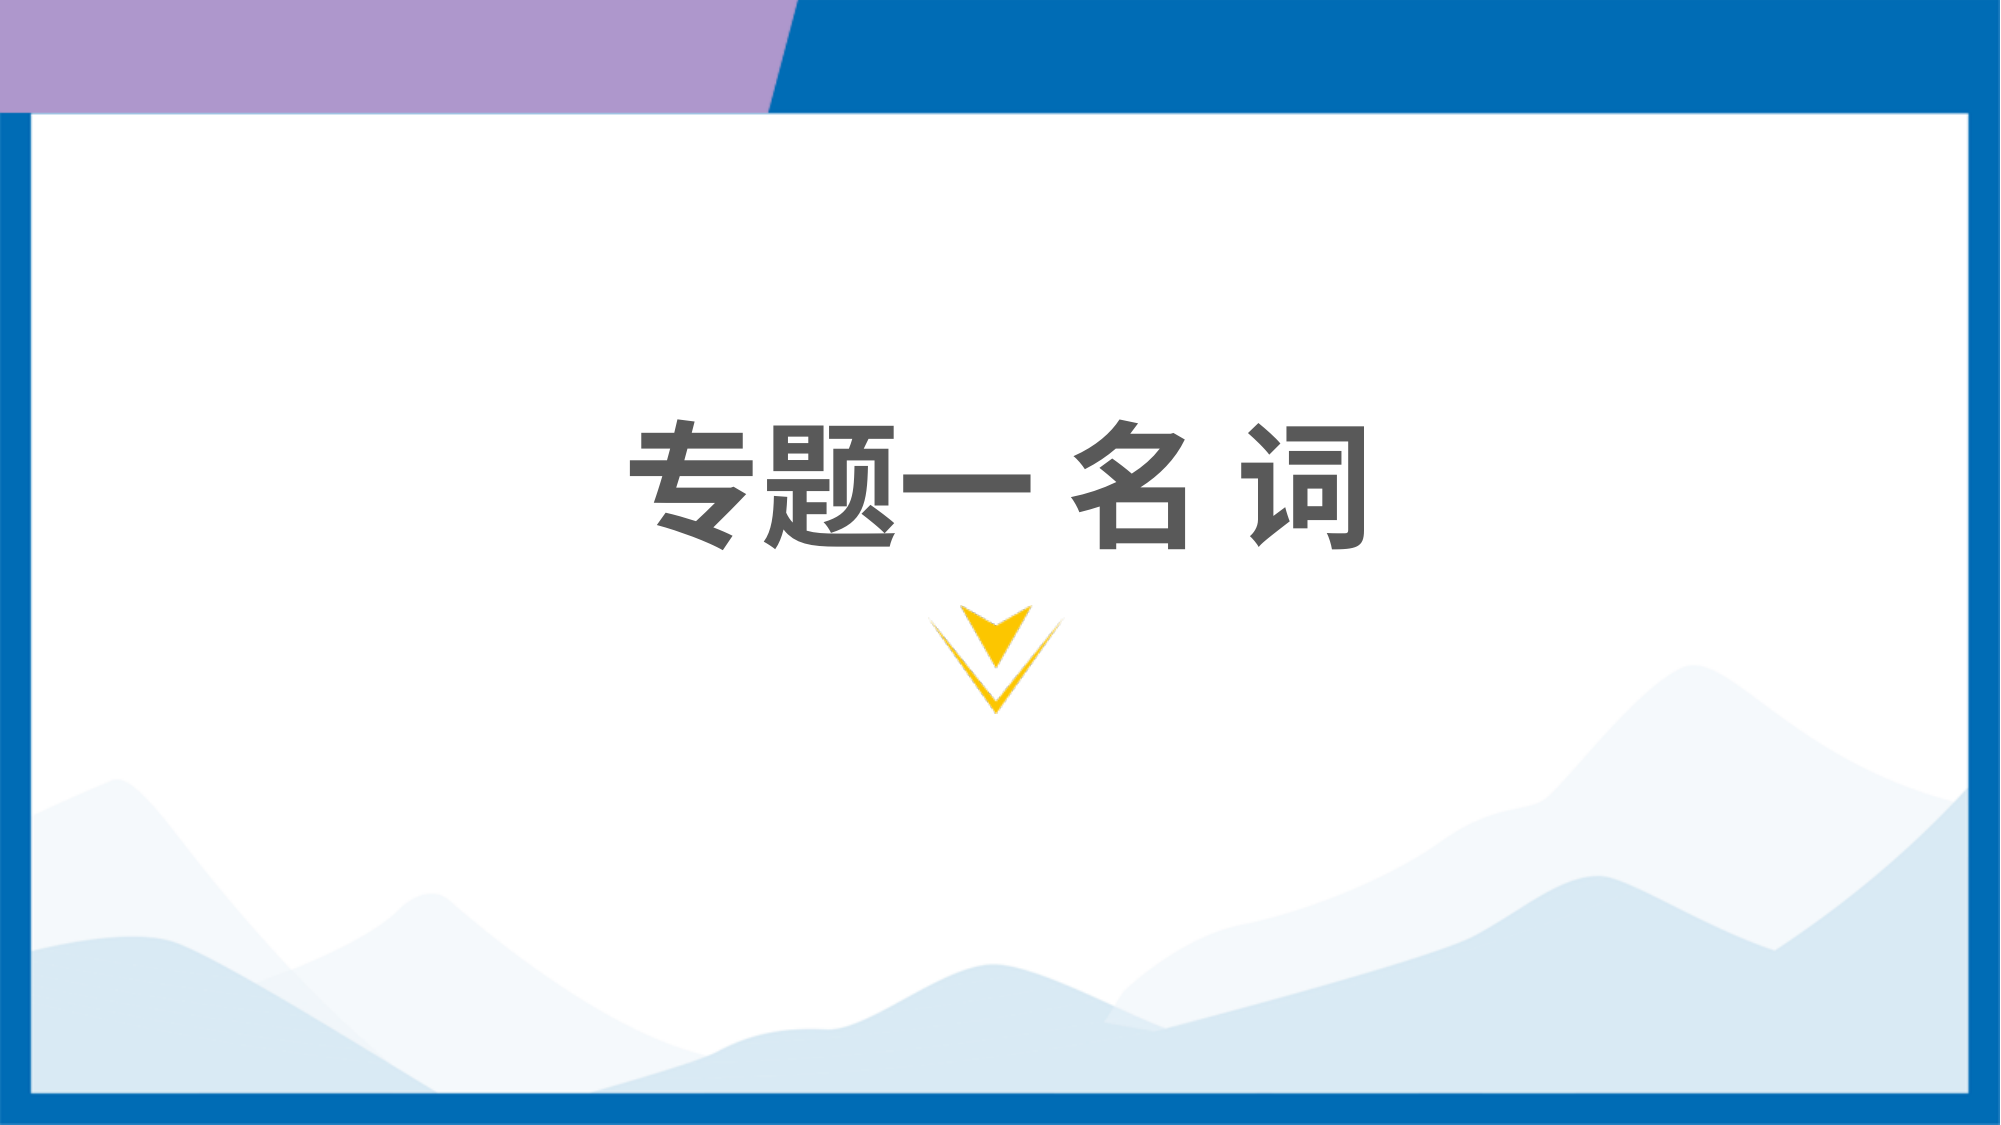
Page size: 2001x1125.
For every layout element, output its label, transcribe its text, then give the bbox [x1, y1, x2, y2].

text_box 专题一 名 词 [35, 383, 1962, 566]
picture [0, 0, 2000, 1125]
